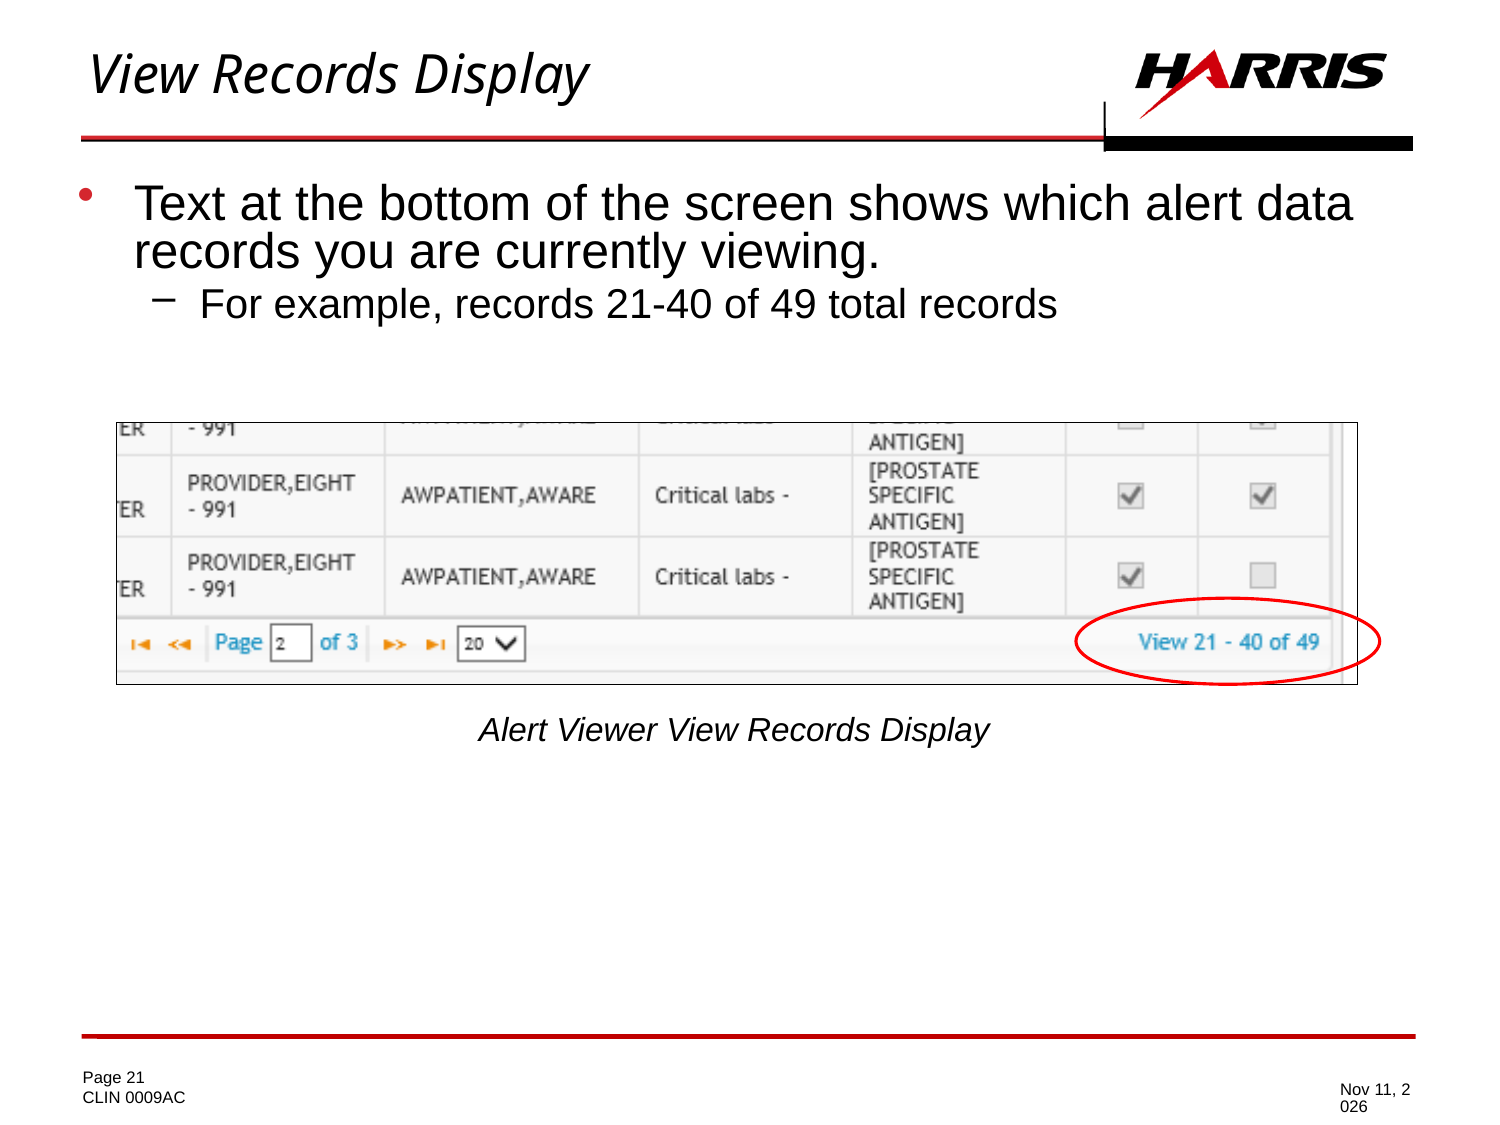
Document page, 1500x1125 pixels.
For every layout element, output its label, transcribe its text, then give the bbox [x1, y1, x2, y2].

list Alert Viewer View Records Display [49, 707, 1420, 766]
slide_number 10-Jul-15 [1324, 1066, 1435, 1111]
title View Records Display [73, 27, 962, 117]
list Text at the bottom of the screen shows which alert data records you are currently viewing. For example, records 21-40 of 49 total records [62, 174, 1432, 1020]
picture [116, 422, 1358, 685]
text_box [1362, 621, 1380, 662]
picture [1135, 49, 1387, 119]
